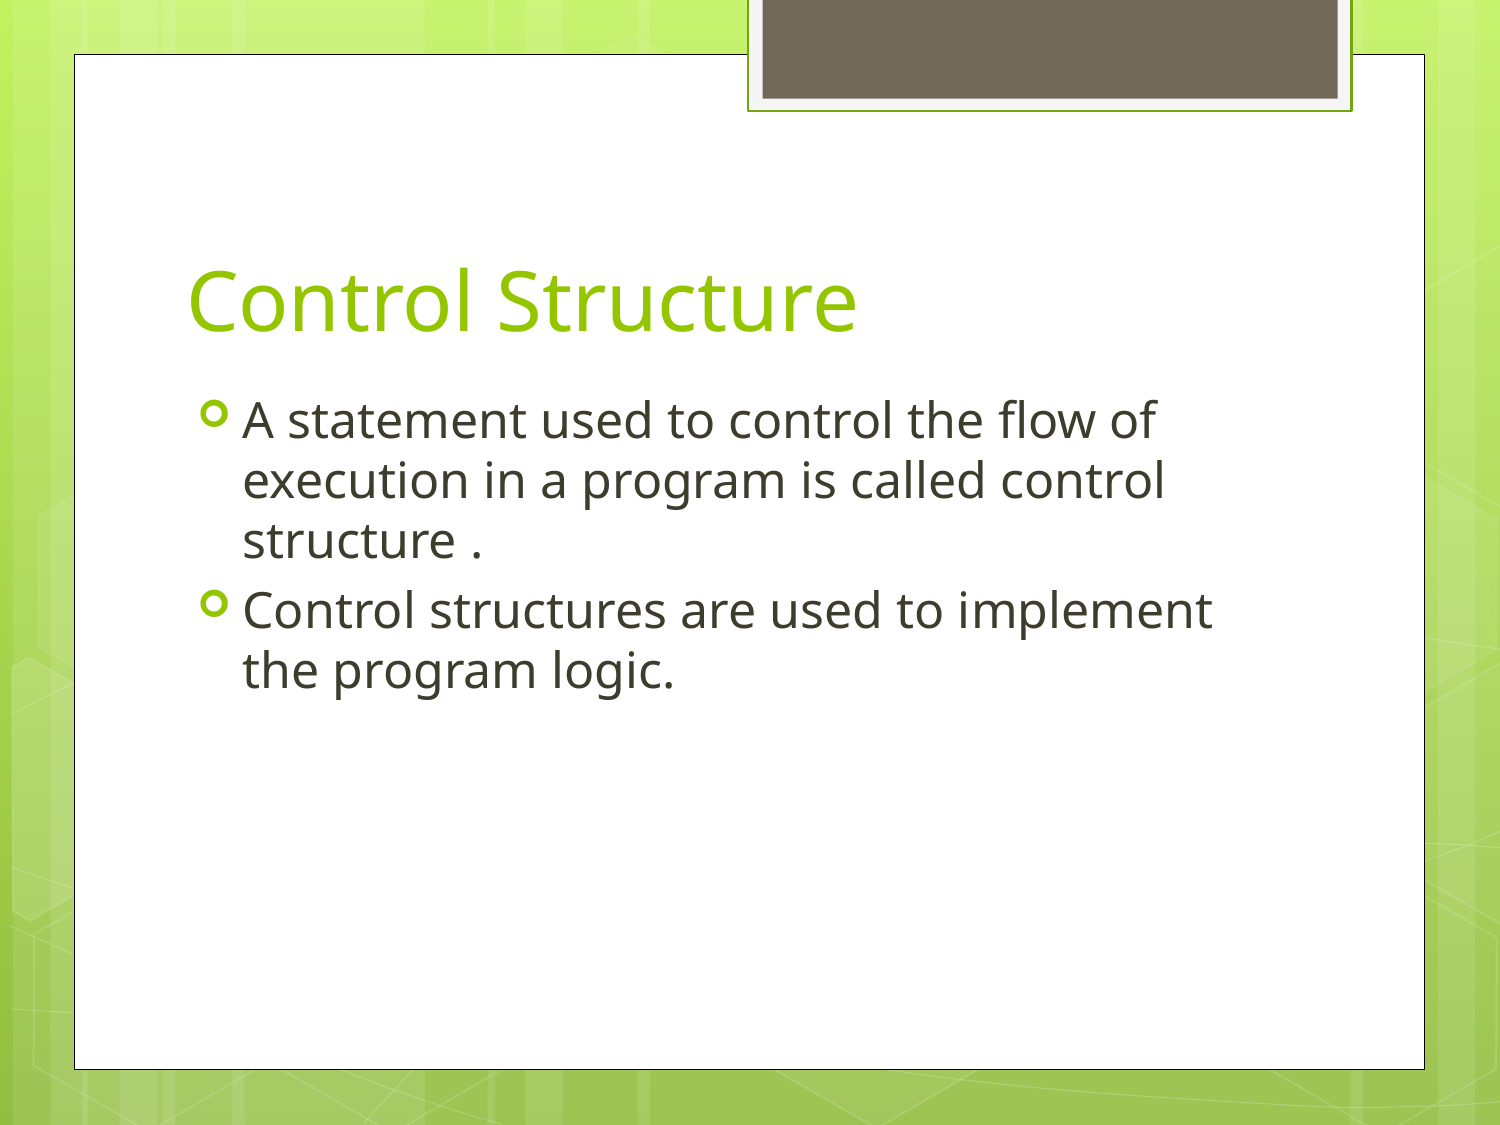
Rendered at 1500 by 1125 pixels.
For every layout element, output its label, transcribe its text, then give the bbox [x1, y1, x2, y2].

list A statement used to control the flow of execution in a program is called control structure . Control structures are used to implement the program logic. [171, 381, 1283, 957]
title Control Structure [171, 168, 1324, 357]
